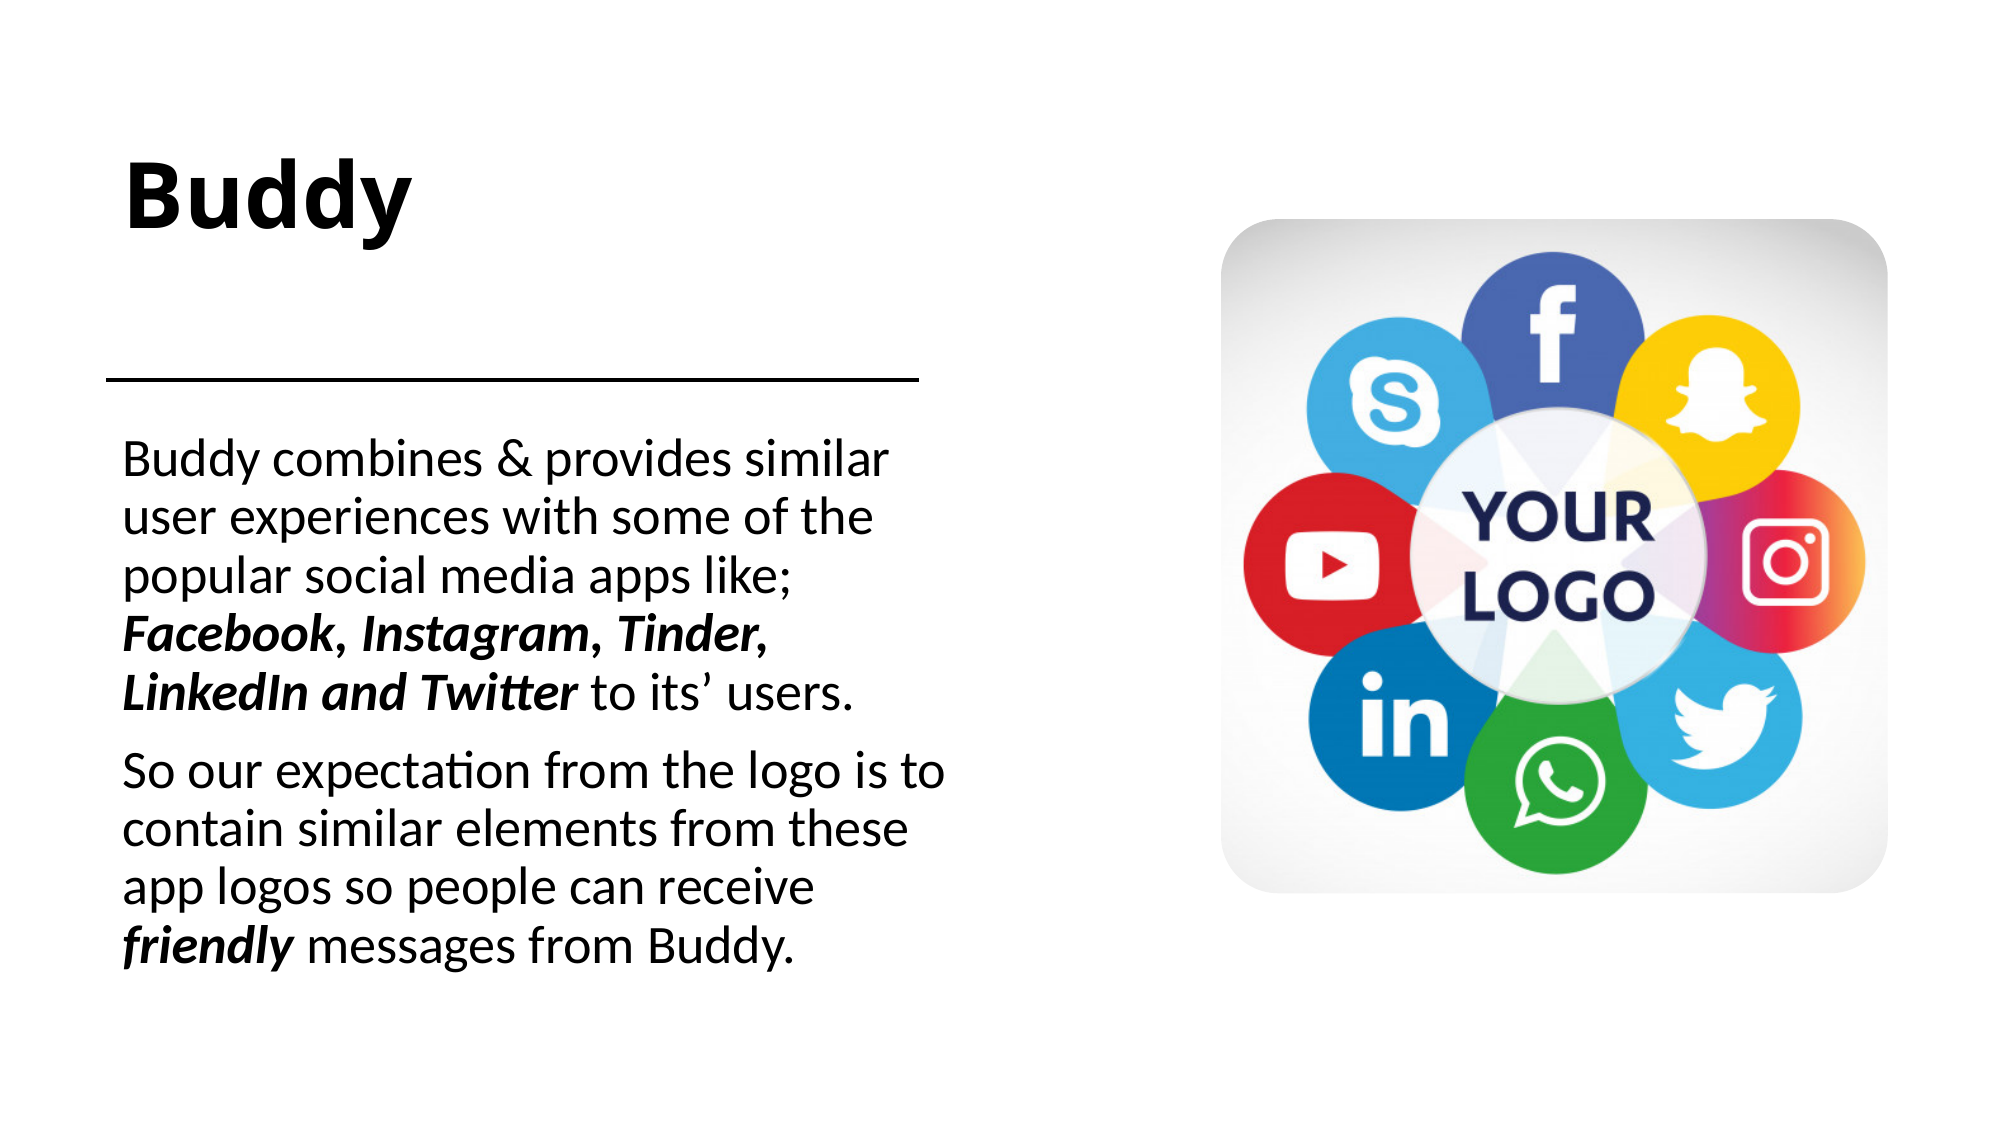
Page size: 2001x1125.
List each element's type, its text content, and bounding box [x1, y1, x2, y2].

picture [1220, 219, 1888, 894]
list Buddy combines & provides similar user experiences with some of the popular social media apps like; Facebook, Instagram, Tinder, LinkedIn and Twitter to its’ users. So our expectation from the logo is to contain similar elements from these app logos so people can receive friendly messages from Buddy. [107, 422, 972, 991]
title Buddy [107, 59, 948, 338]
